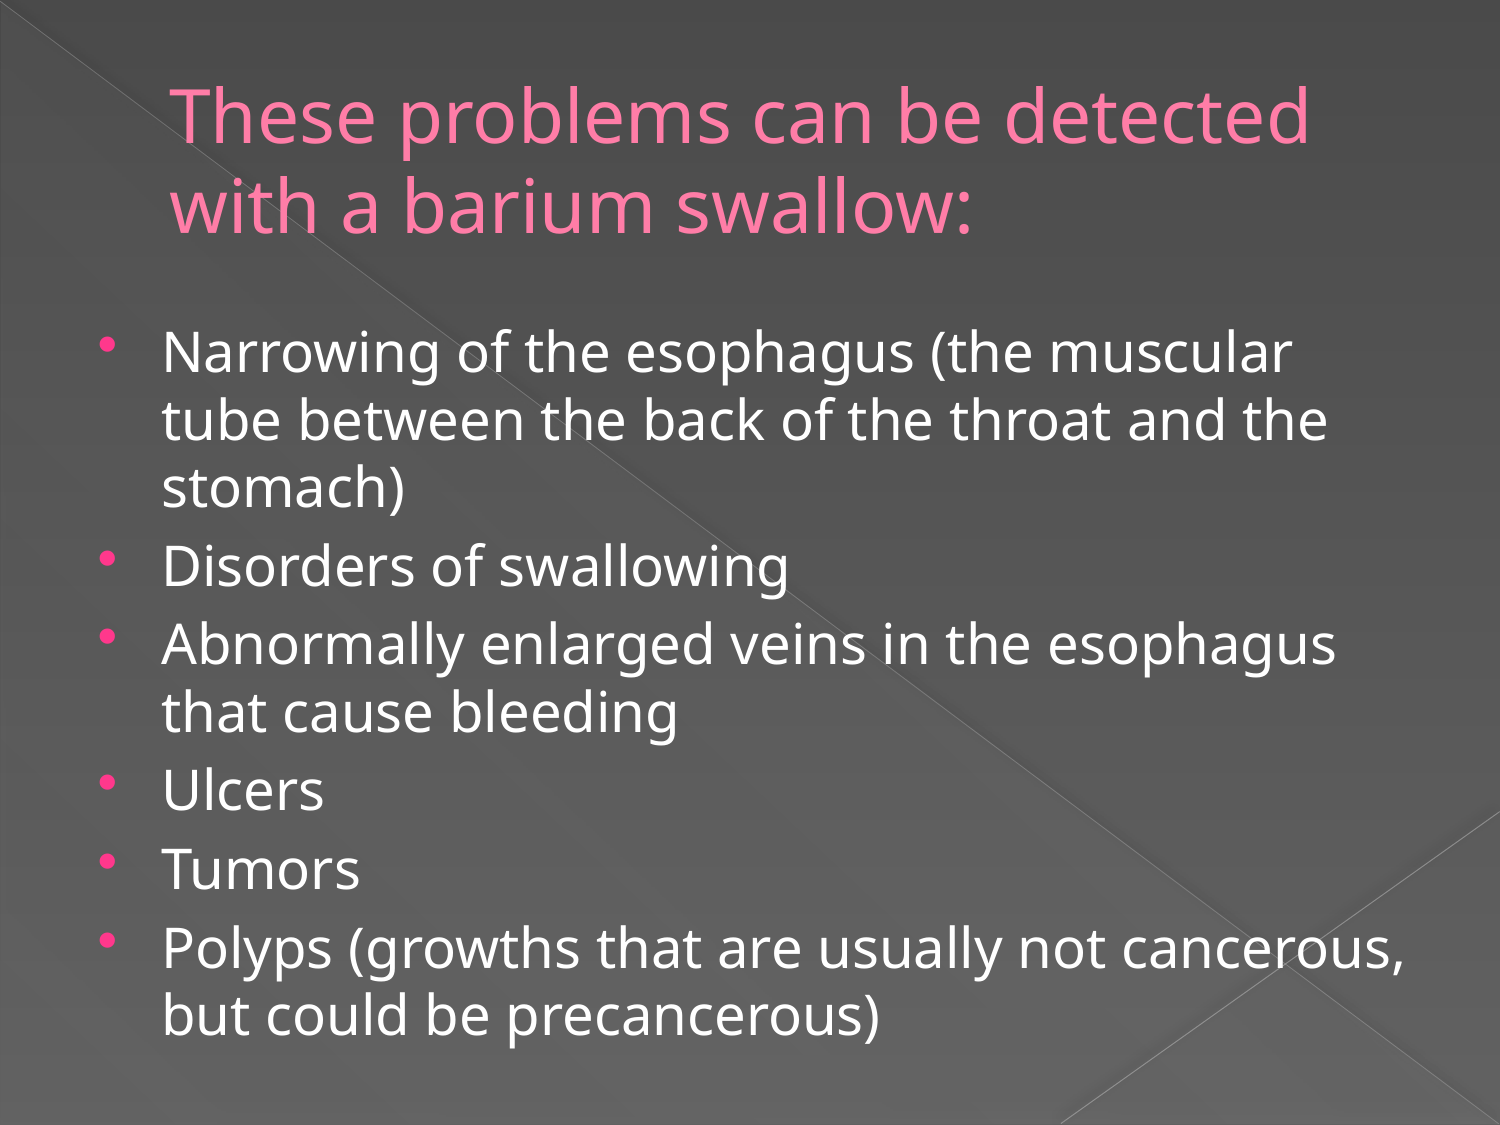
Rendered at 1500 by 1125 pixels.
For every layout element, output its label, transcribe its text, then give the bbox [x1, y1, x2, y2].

title These problems can be detected with a barium swallow: [75, 43, 1425, 274]
list Narrowing of the esophagus (the muscular tube between the back of the throat and the stomach) Disorders of swallowing Abnormally enlarged veins in the esophagus that cause bleeding Ulcers Tumors Polyps (growths that are usually not cancerous, but could be precancerous) [75, 308, 1425, 1059]
